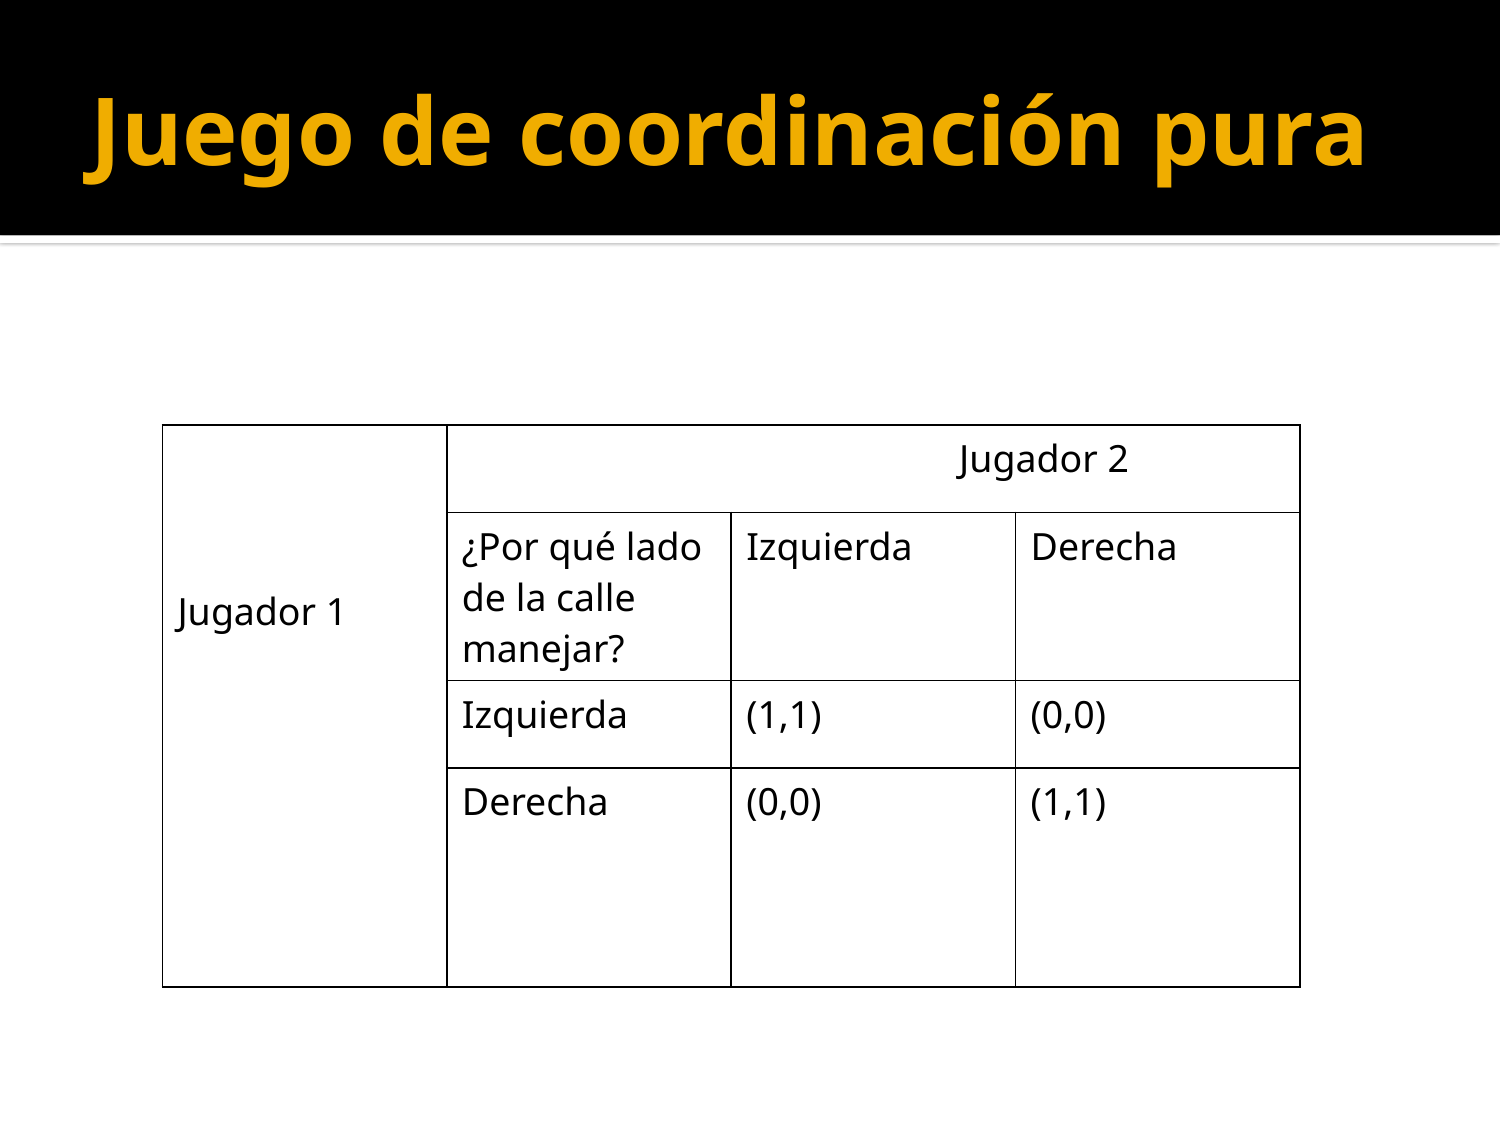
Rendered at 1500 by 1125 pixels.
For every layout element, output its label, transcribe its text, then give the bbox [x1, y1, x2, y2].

table_cell ¿Por qué lado de la calle manejar? [448, 513, 730, 680]
table_cell (1,1) [732, 681, 1015, 767]
table_cell (0,0) [1016, 681, 1299, 767]
table_cell Derecha [448, 769, 730, 986]
table_cell Derecha [1016, 513, 1299, 680]
table_cell (1,1) [1016, 769, 1299, 986]
table_cell (0,0) [732, 769, 1015, 986]
table_header Jugador 2 [448, 426, 1299, 512]
table_header Jugador 1 [163, 426, 446, 986]
table_cell Izquierda [448, 681, 730, 767]
title Juego de coordinación pura [75, 25, 1425, 231]
table_cell Izquierda [732, 513, 1015, 680]
